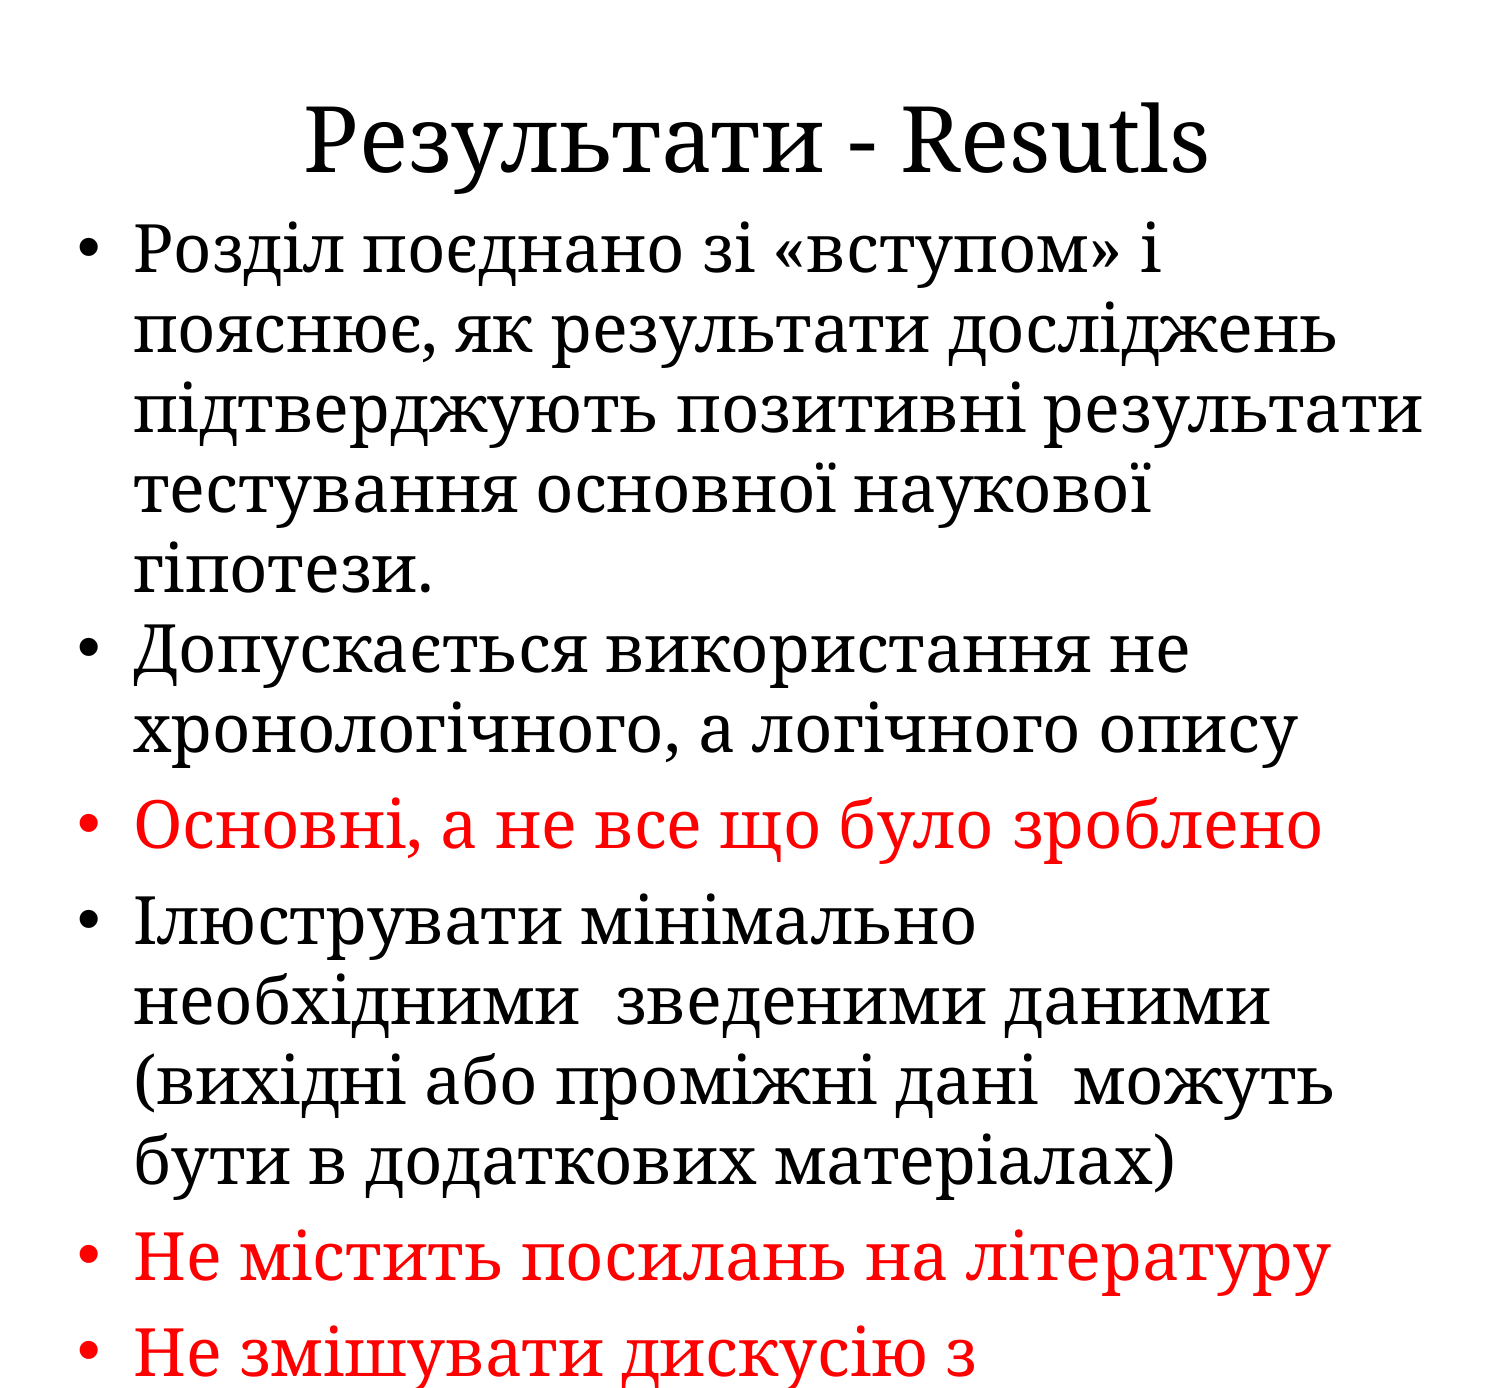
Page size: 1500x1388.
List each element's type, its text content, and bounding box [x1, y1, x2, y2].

text_box Розділ поєднано зі «вступом» і пояснює, як результати досліджень підтверджують позитивні результати тестування основної наукової гіпотези. Допускається використання не хронологічного, а логічного опису Основні, а не все що було зроблено Ілюструвати мінімально необхідними зведеними даними (вихідні або проміжні дані можуть бути в додаткових матеріалах) Не містить посилань на літературу Не змішувати дискусію з результатами [74, 206, 1438, 1388]
title Результати - Resutls [12, 41, 1488, 313]
